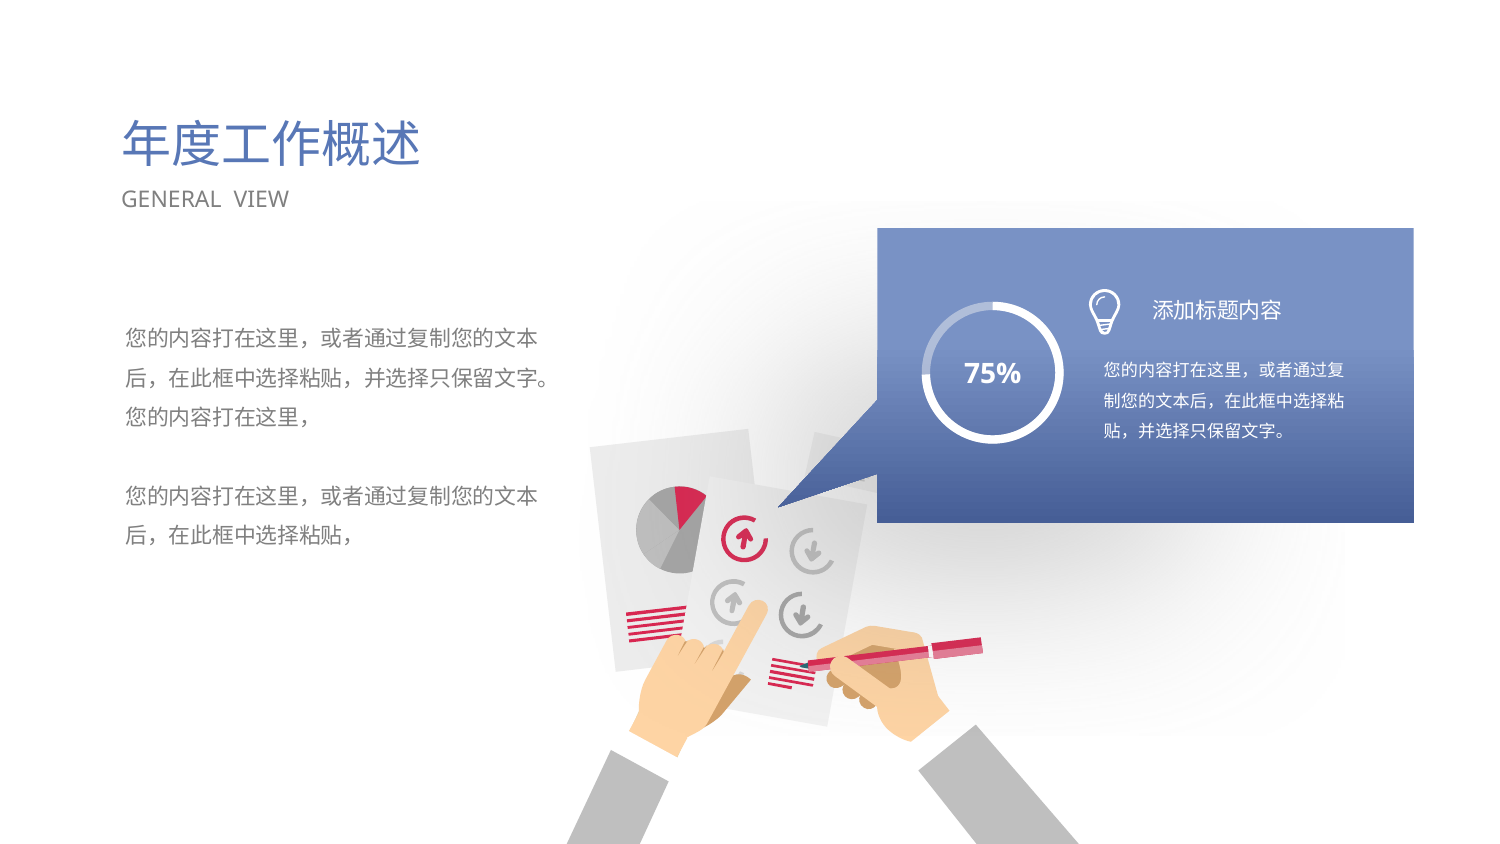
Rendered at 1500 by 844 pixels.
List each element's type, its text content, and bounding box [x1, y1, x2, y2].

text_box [543, 428, 1080, 844]
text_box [106, 105, 496, 221]
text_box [1088, 289, 1365, 451]
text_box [925, 305, 1060, 440]
text_box 您的内容打在这里，或者通过复制您的文本后，在此框中选择粘贴，并选择只保留文字。您的内容打在这里， 您的内容打在这里，或者通过复制您的文本后，在此框中选择粘贴， [110, 304, 564, 556]
text_box [850, 226, 1415, 524]
